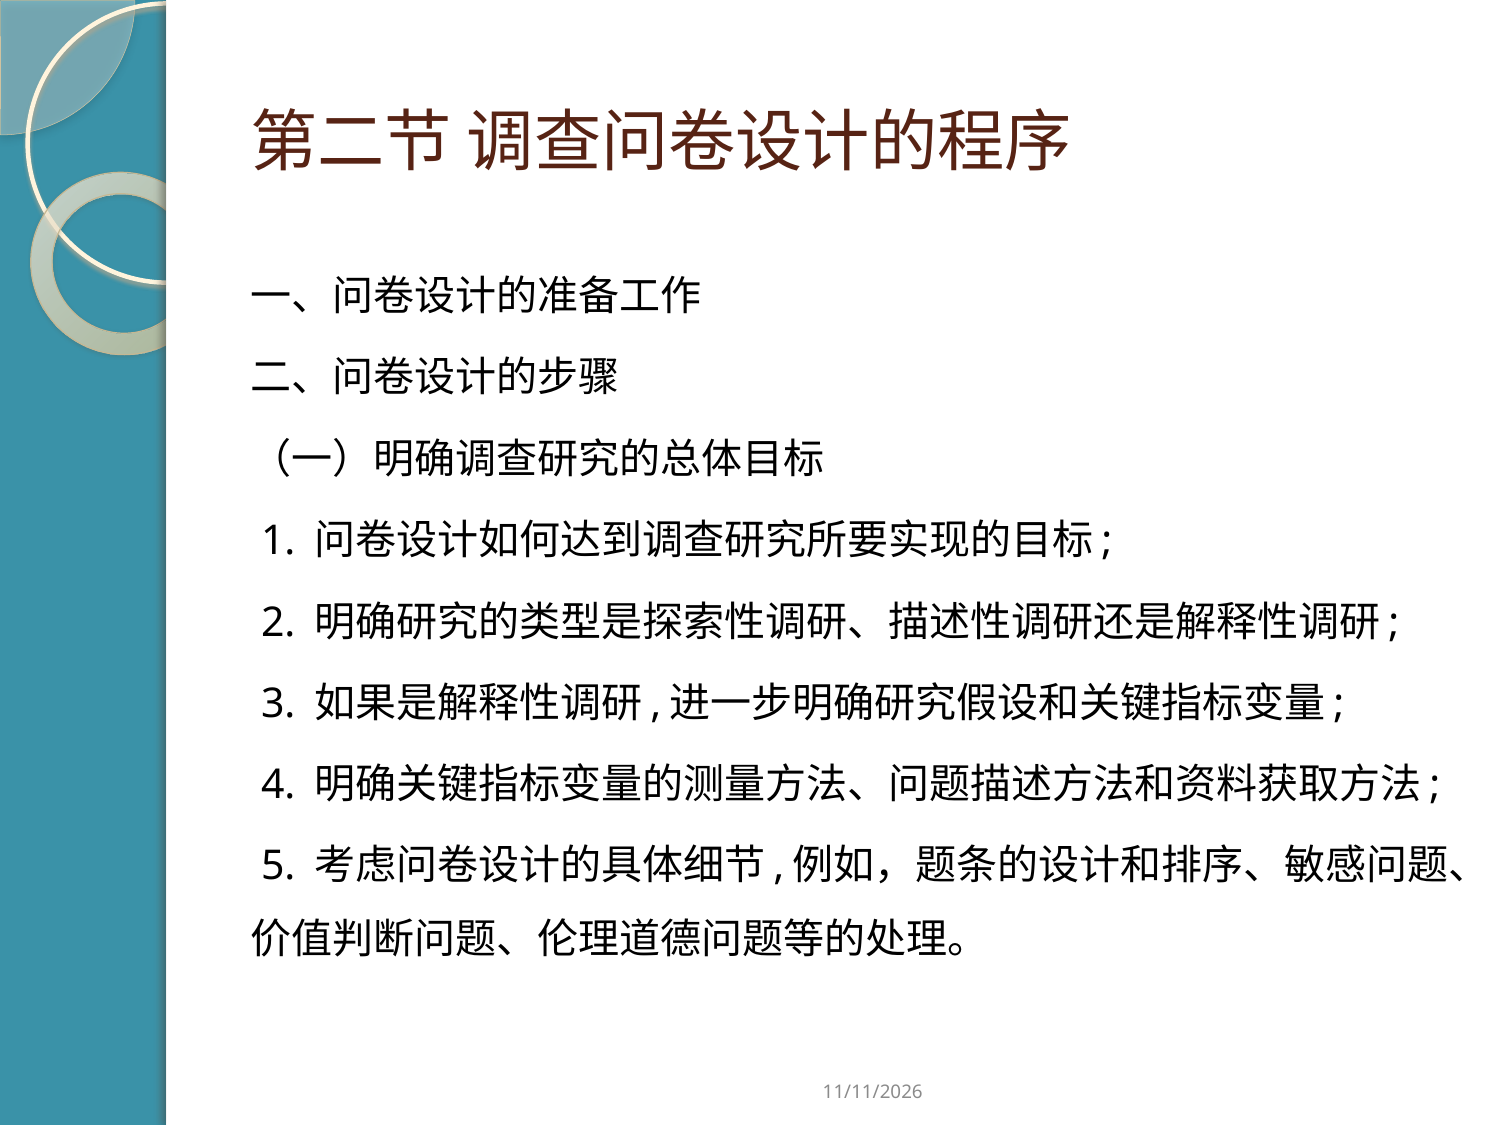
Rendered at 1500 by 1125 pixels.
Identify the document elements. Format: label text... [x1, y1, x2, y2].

list 一、问卷设计的准备工作 二、问卷设计的步骤 （一）明确调查研究的总体目标 1. 问卷设计如何达到调查研究所要实现的目标; 2. 明确研究的类型是探索性调研、描述性调研还是解释性调研; 3. 如果是解释性调研,进一步明确研究假设和关键指标变量; 4. 明确关键指标变量的测量方法、问题描述方法和资料获取方法; 5. 考虑问卷设计的具体细节,例如，题条的设计和排序、敏感问题、价值判断问题、伦理道德问题等的处理。 [235, 237, 1466, 1025]
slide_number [587, 1034, 938, 1113]
title 第二节 调查问卷设计的程序 [235, 45, 1466, 233]
